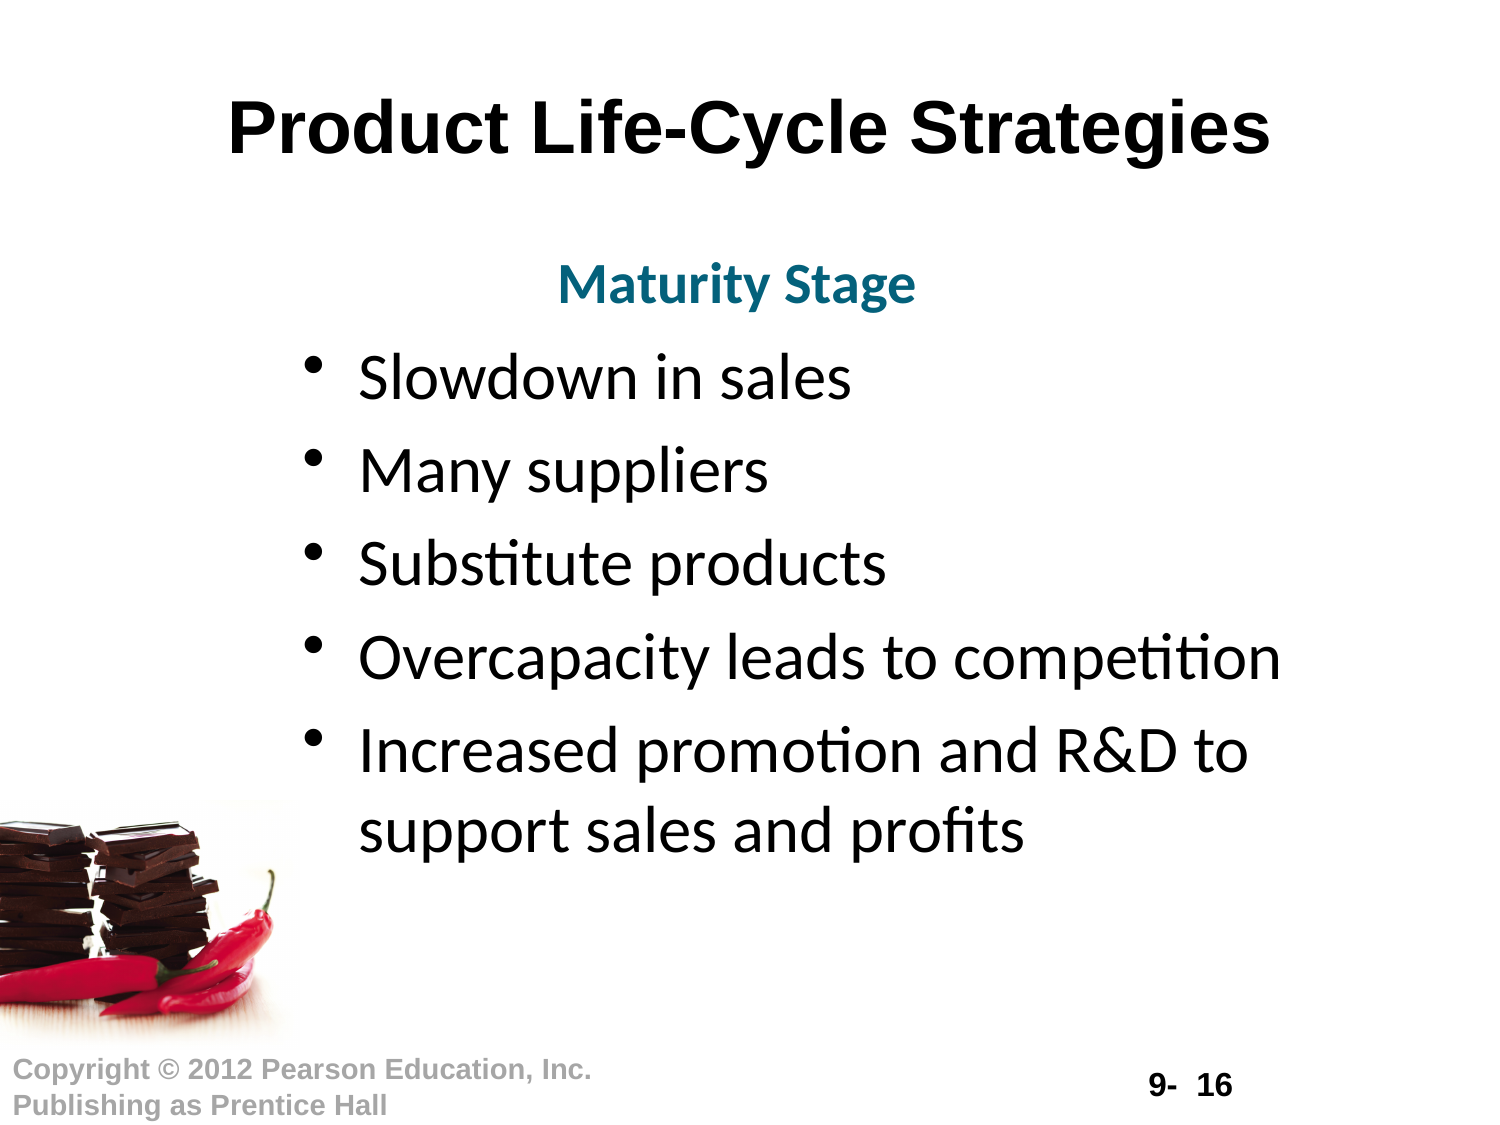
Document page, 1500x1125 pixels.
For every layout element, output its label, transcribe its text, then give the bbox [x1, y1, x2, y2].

list Slowdown in sales Many suppliers Substitute products Overcapacity leads to competition Increased promotion and R&D to support sales and profits [287, 324, 1438, 1001]
list Maturity Stage [149, 237, 1326, 301]
picture [0, 800, 300, 1050]
title Product Life-Cycle Strategies [112, 37, 1388, 226]
